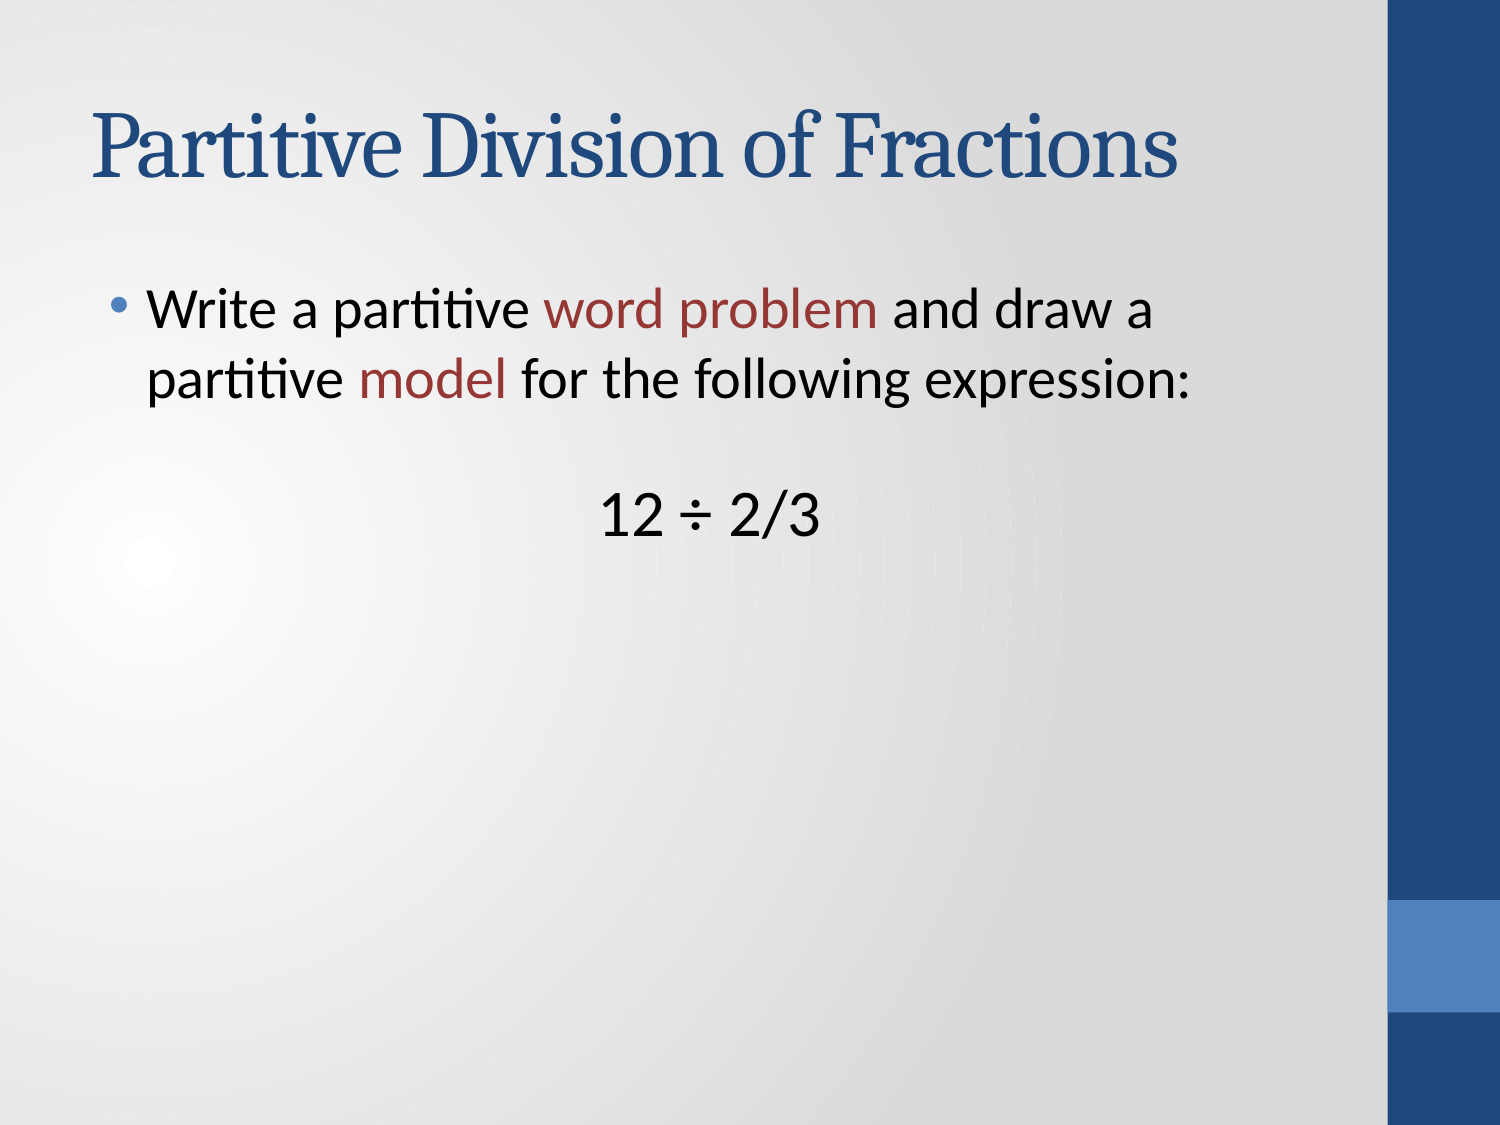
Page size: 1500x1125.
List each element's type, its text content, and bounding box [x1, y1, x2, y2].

list Write a partitive word problem and draw a partitive model for the following expression: 12 ÷ 2/3 [75, 262, 1325, 1050]
title Partitive Division of Fractions [75, 45, 1325, 233]
